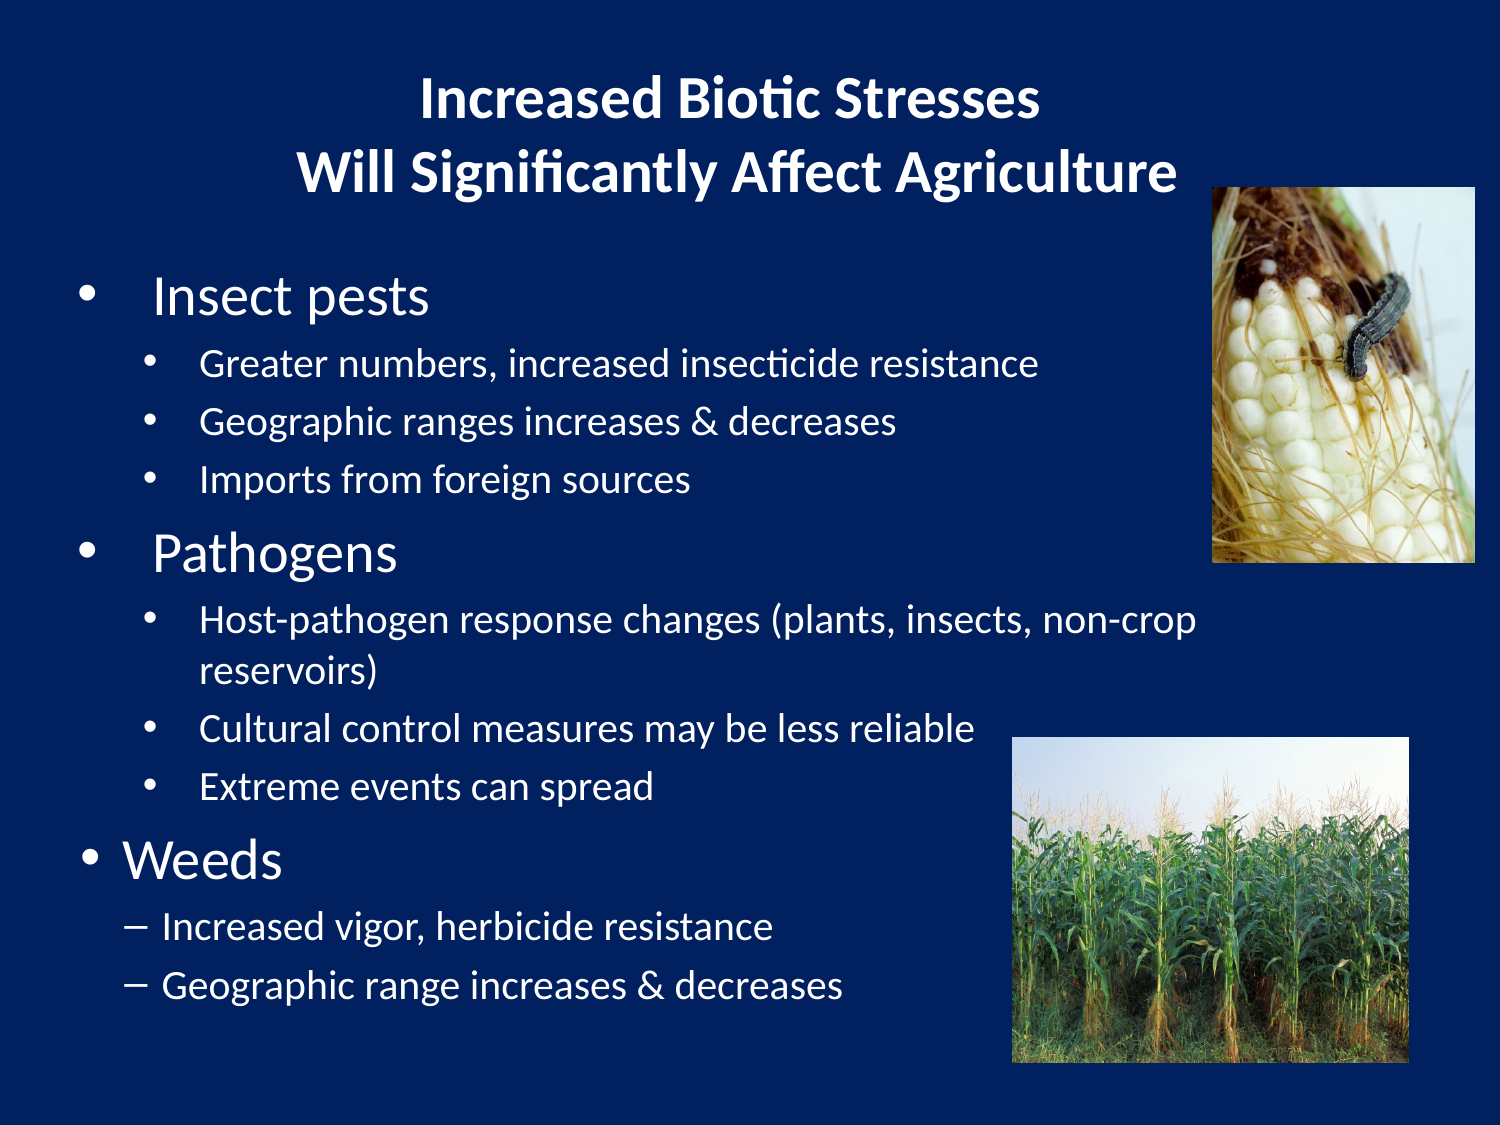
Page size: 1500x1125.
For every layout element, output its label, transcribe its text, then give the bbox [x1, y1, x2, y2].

text_box Increased Biotic Stresses Will Significantly Affect Agriculture [99, 49, 1375, 213]
picture [1212, 187, 1475, 563]
text_box Insect pests Greater numbers, increased insecticide resistance Geographic ranges increases & decreases Imports from foreign sources Pathogens Host-pathogen response changes (plants, insects, non-crop reservoirs) Cultural control measures may be less reliable Extreme events can spread Weeds Increased vigor, herbicide resistance Geographic range increases & decreases [62, 249, 1363, 1125]
picture [1012, 737, 1409, 1063]
